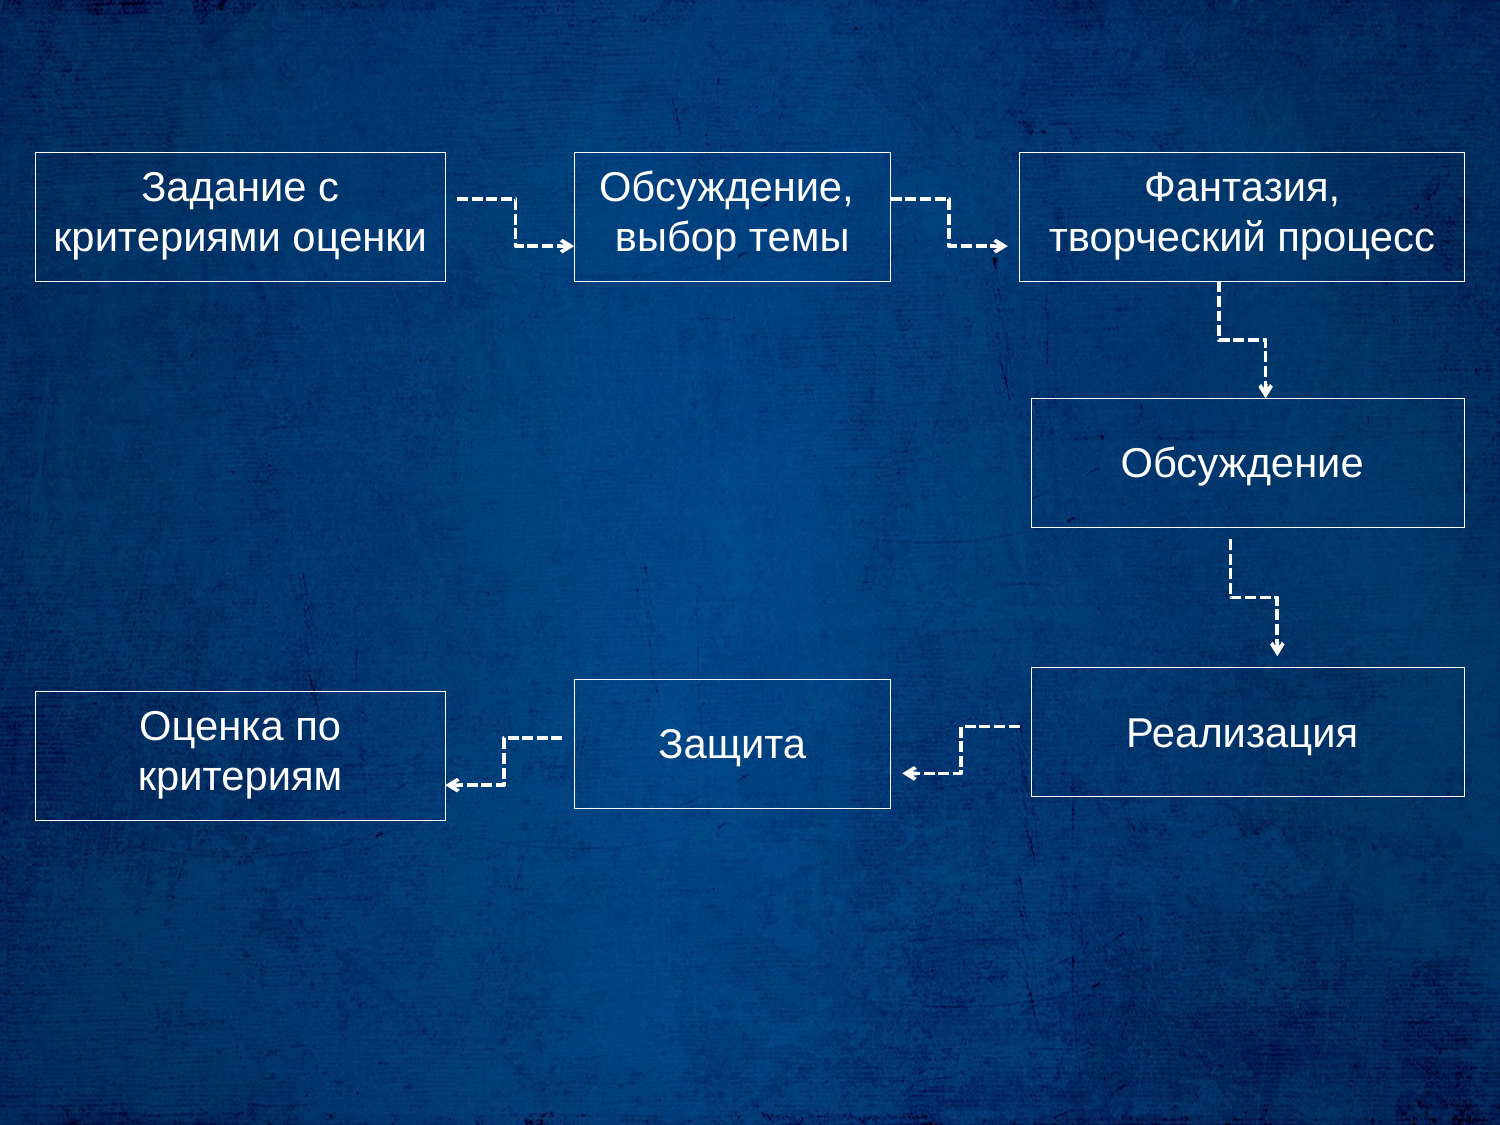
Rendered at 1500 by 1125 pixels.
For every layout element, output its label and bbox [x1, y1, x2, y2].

text_box [456, 198, 575, 247]
text_box [1183, 316, 1301, 364]
text_box [445, 737, 563, 786]
picture [0, 0, 1500, 1125]
text_box [890, 198, 1008, 247]
text_box [902, 726, 1020, 774]
text_box [1195, 573, 1313, 622]
